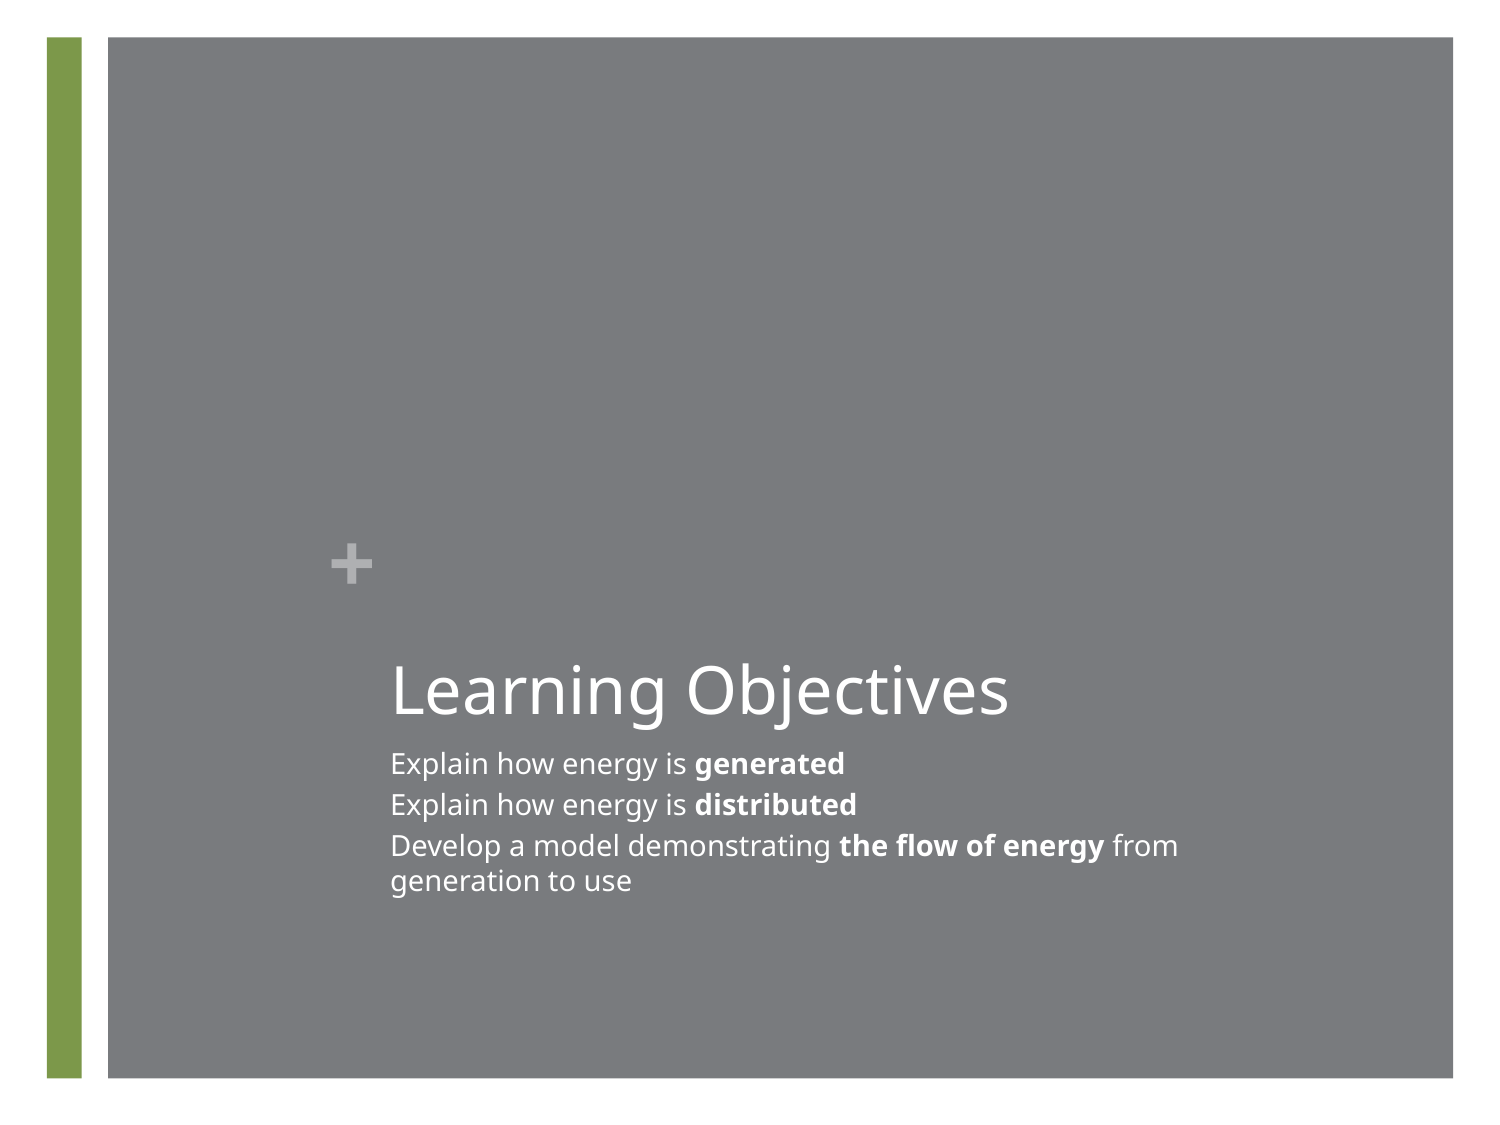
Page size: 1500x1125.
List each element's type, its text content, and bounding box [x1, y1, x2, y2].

title Learning Objectives [375, 512, 1300, 736]
list Explain how energy is generated Explain how energy is distributed Develop a model demonstrating the flow of energy from generation to use [375, 737, 1300, 984]
